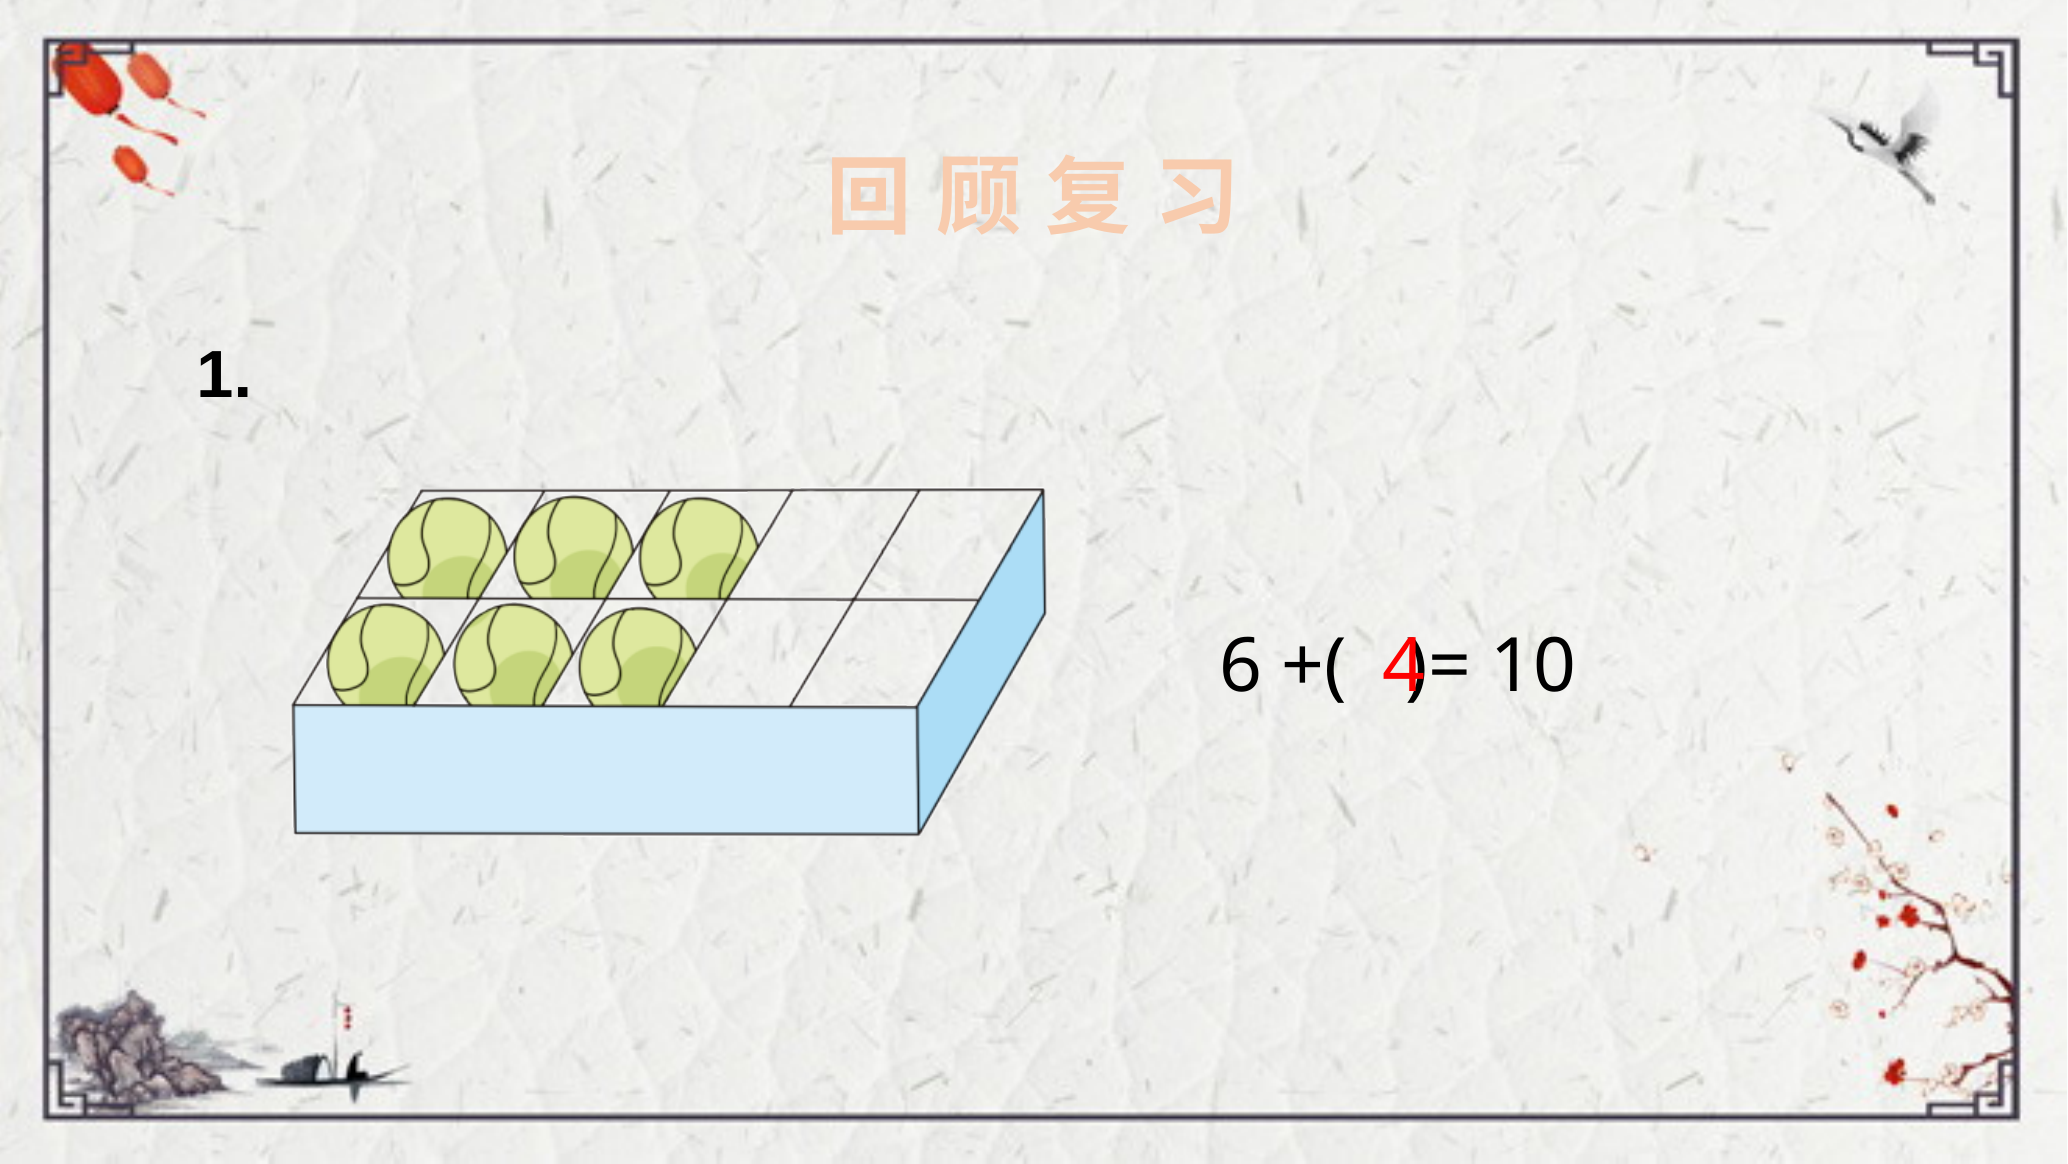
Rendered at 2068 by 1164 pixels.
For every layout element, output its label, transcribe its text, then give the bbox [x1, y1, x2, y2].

text_box 6 +( )= 10 [1204, 608, 1367, 714]
text_box 1. [181, 323, 297, 419]
text_box 4 [1367, 608, 1441, 714]
text_box 回 顾 复 习 [811, 135, 1256, 253]
picture [0, 0, 2068, 1164]
text_box 6 +( )= 10 [1441, 608, 1728, 714]
